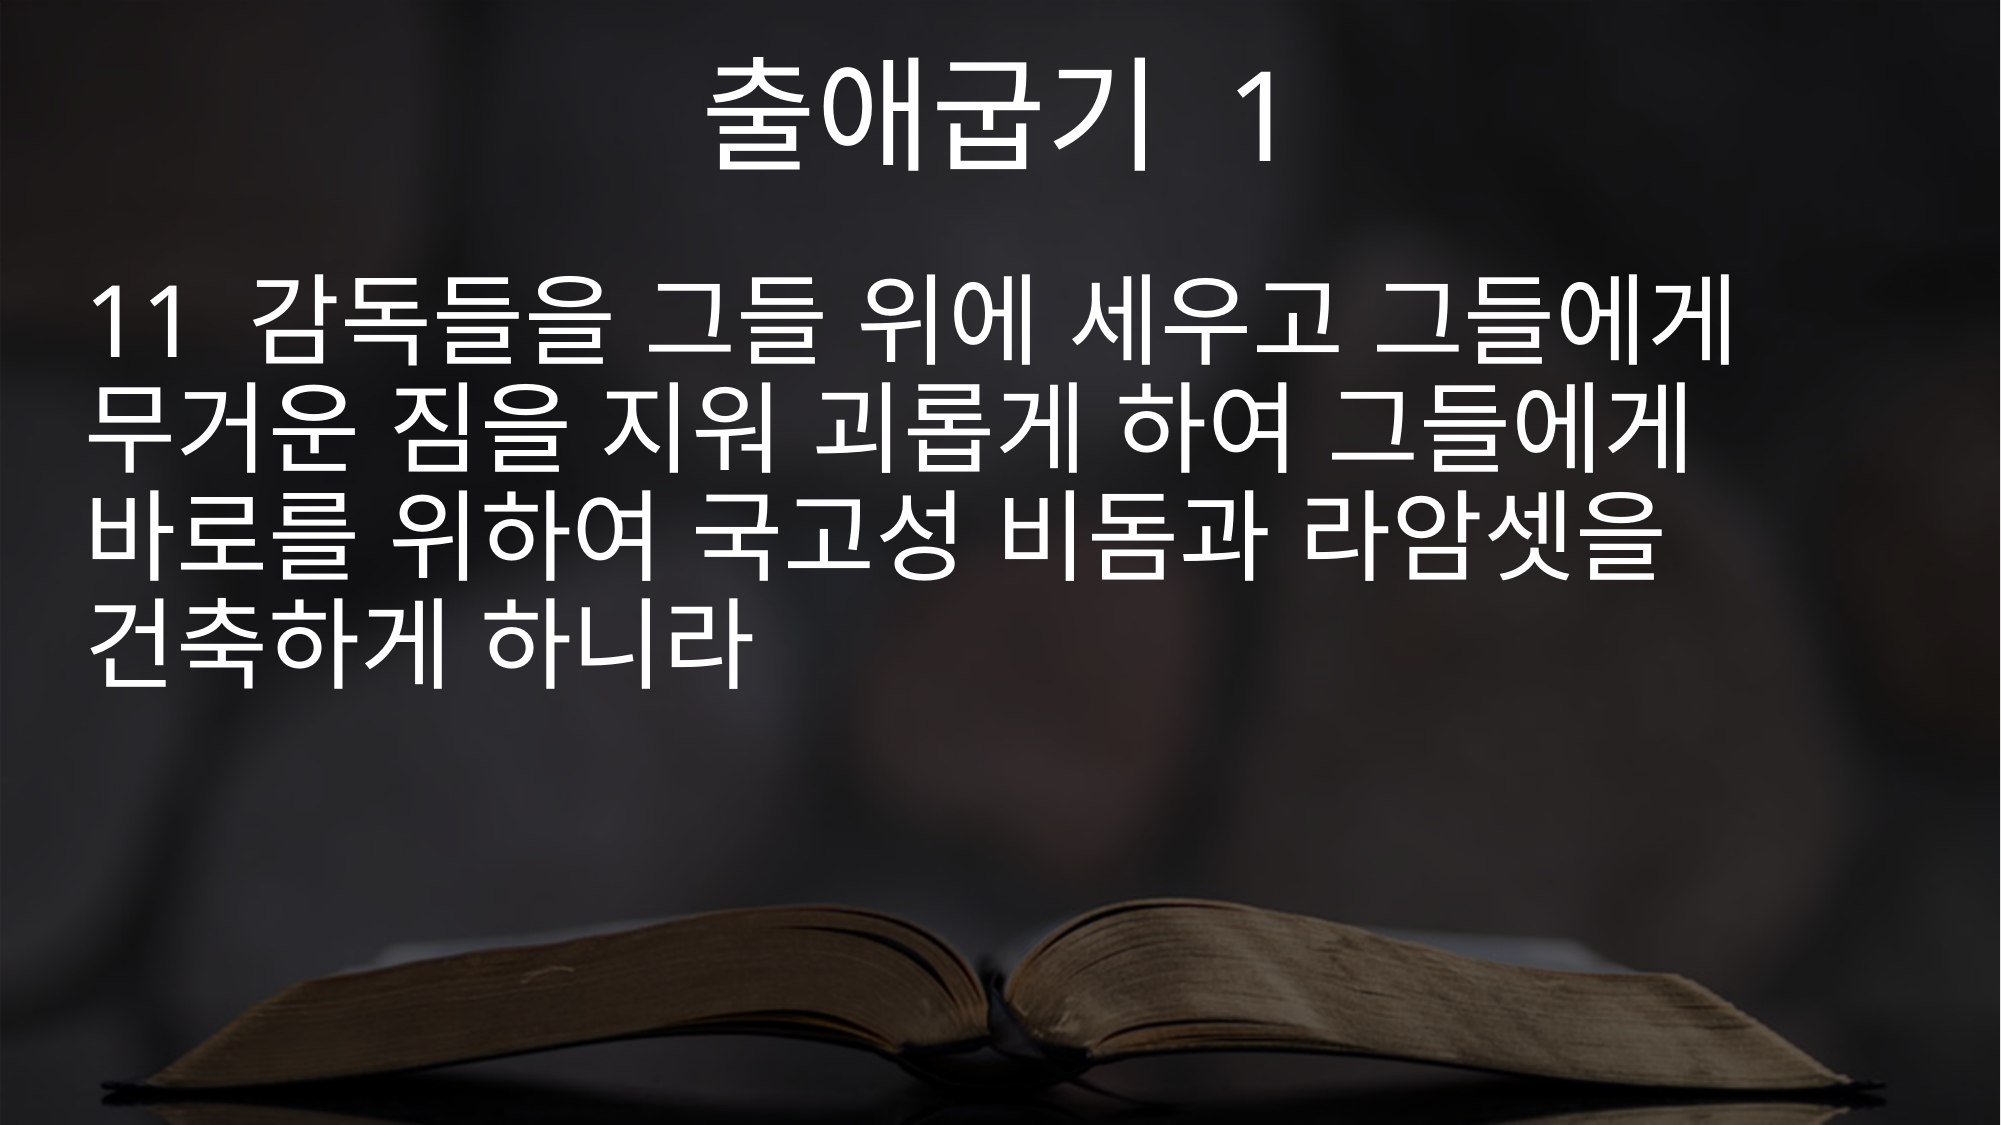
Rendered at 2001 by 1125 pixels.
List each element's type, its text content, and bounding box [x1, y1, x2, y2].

footer 출애굽기 1 [0, 32, 2000, 192]
list 11 감독들을 그들 위에 세우고 그들에게 무거운 짐을 지워 괴롭게 하여 그들에게 바로를 위하여 국고성 비돔과 라암셋을 건축하게 하니라 [69, 263, 1953, 423]
picture [0, 0, 2001, 1125]
